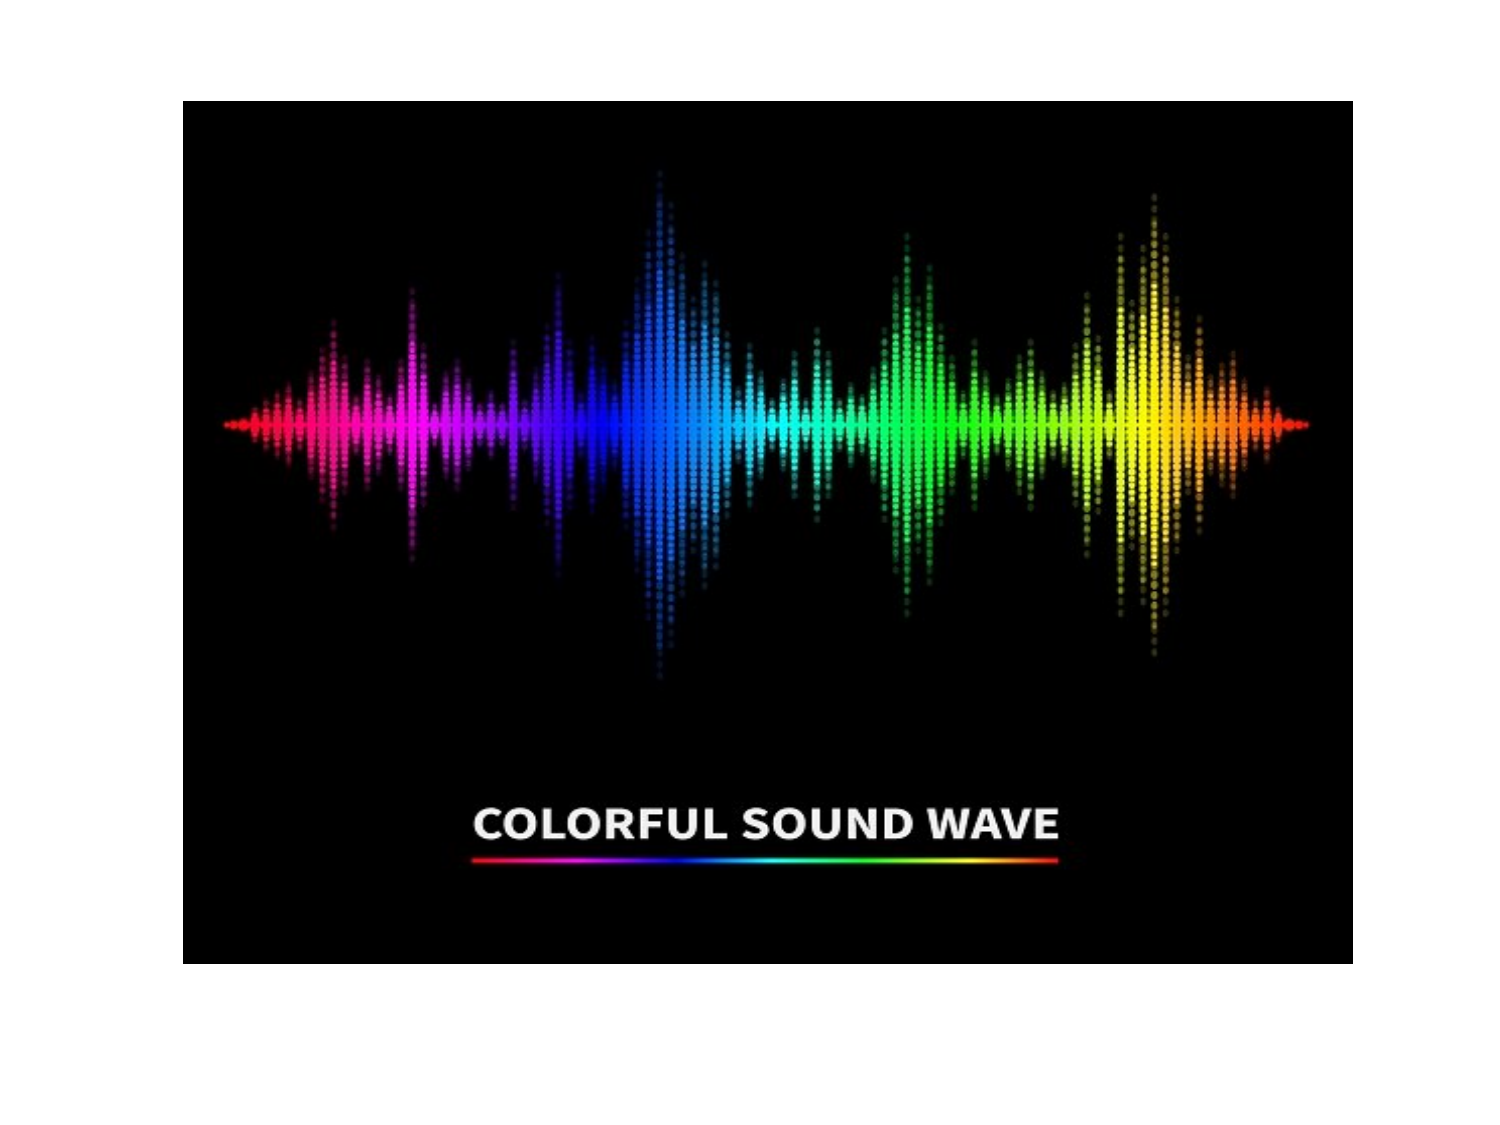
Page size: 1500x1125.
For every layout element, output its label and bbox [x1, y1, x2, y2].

text_box [75, 262, 1425, 1005]
picture [182, 101, 1353, 965]
text_box [75, 45, 1425, 233]
